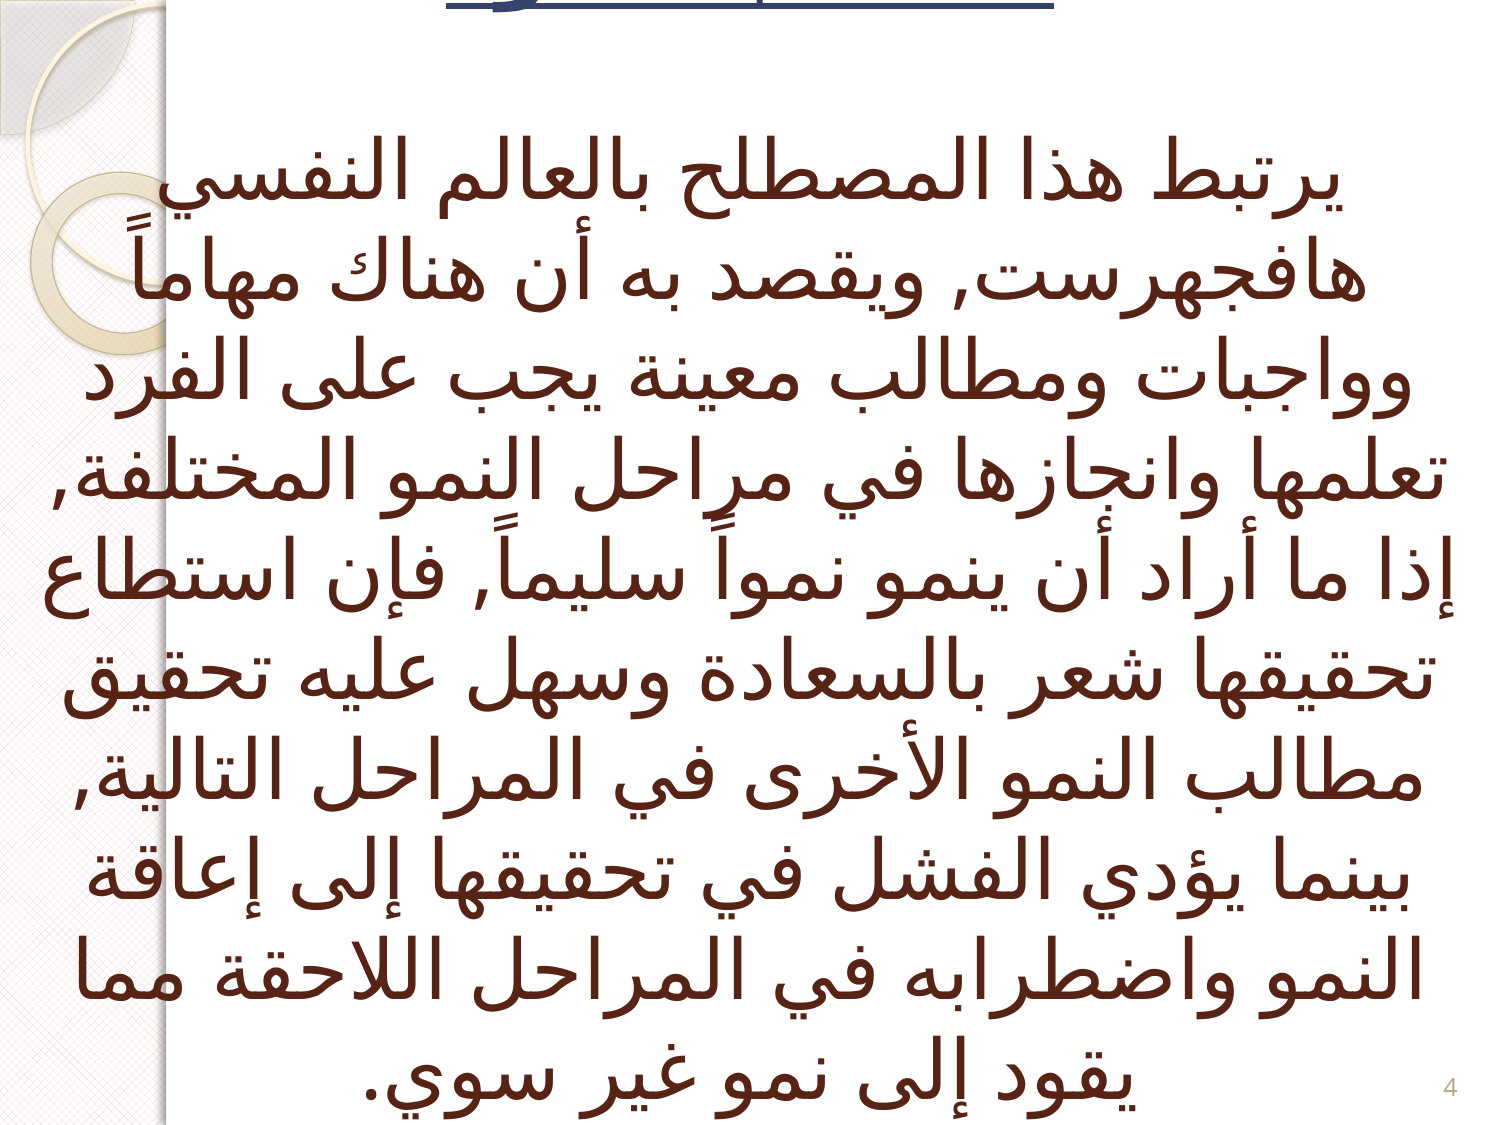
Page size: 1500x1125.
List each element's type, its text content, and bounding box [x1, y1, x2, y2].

slide_number 4 [1413, 1034, 1488, 1113]
title *مطالب النمو* يرتبط هذا المصطلح بالعالم النفسي هافجهرست, ويقصد به أن هناك مهاماً وواجبات ومطالب معينة يجب على الفرد تعلمها وانجازها في مراحل النمو المختلفة, إذا ما أراد أن ينمو نمواً سليماً, فإن استطاع تحقيقها شعر بالسعادة وسهل عليه تحقيق مطالب النمو الأخرى في المراحل التالية, بينما يؤدي الفشل في تحقيقها إلى إعاقة النمو واضطرابه في المراحل اللاحقة مما يقود إلى نمو غير سوي. [0, 0, 1500, 1125]
